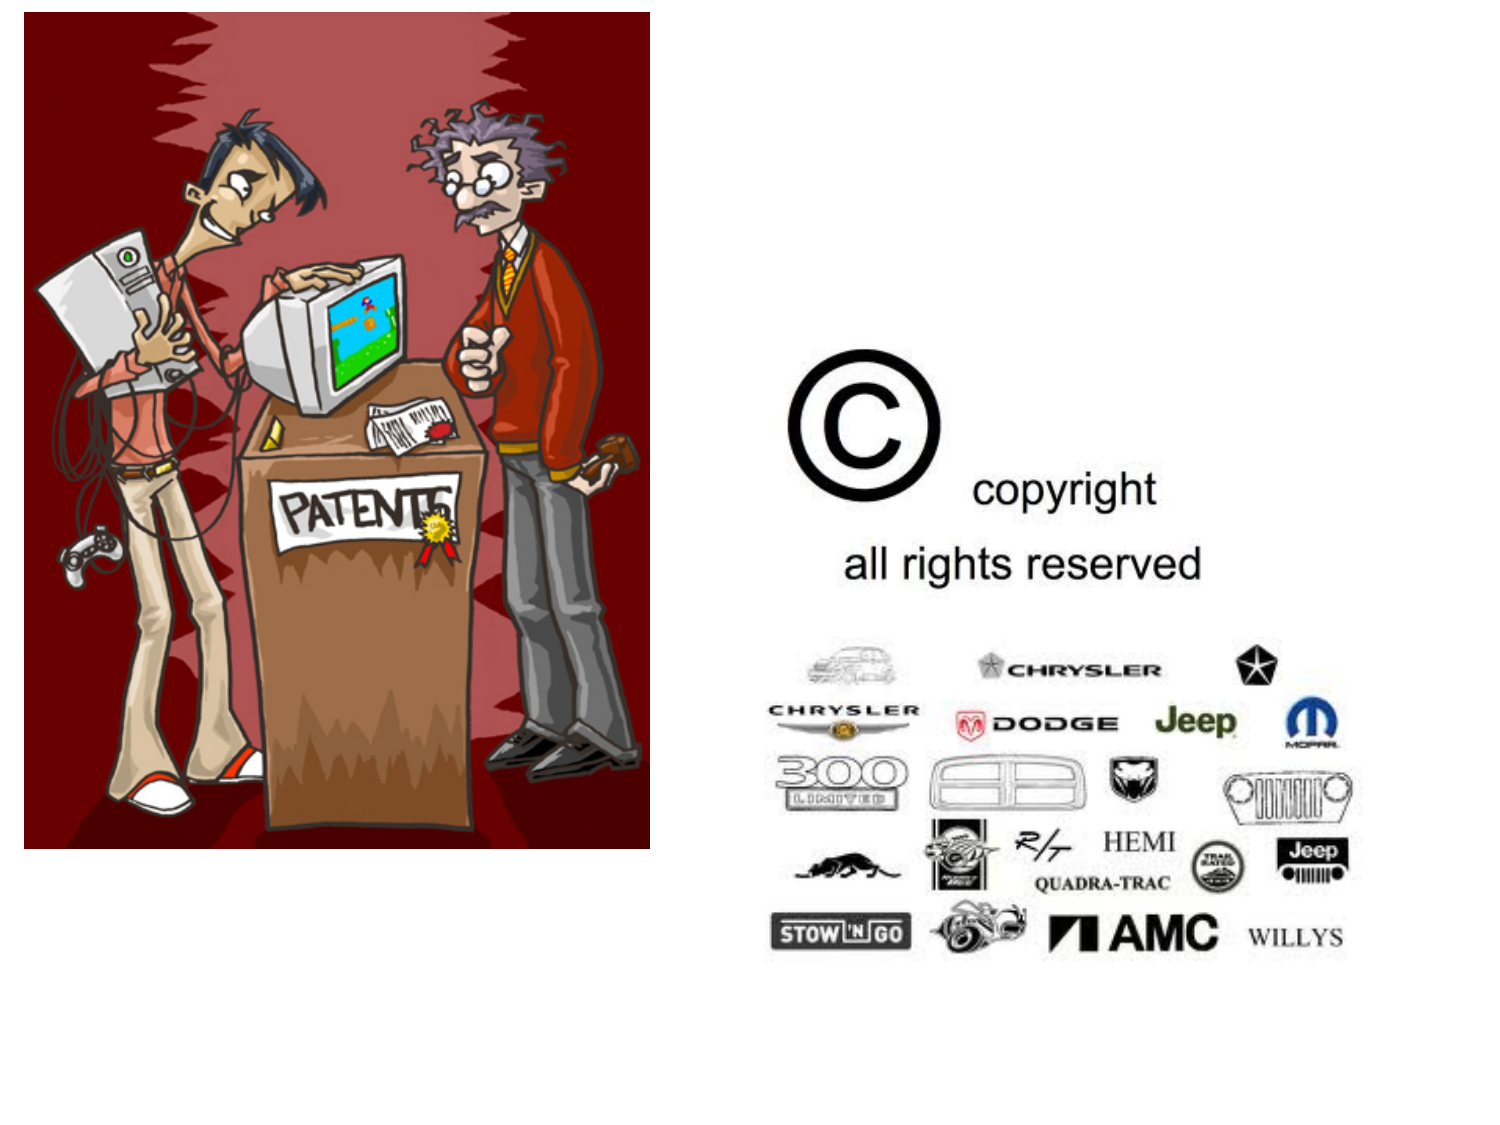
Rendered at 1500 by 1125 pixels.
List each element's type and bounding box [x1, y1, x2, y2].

picture [24, 12, 651, 849]
picture [763, 637, 1365, 982]
picture [774, 337, 1218, 616]
